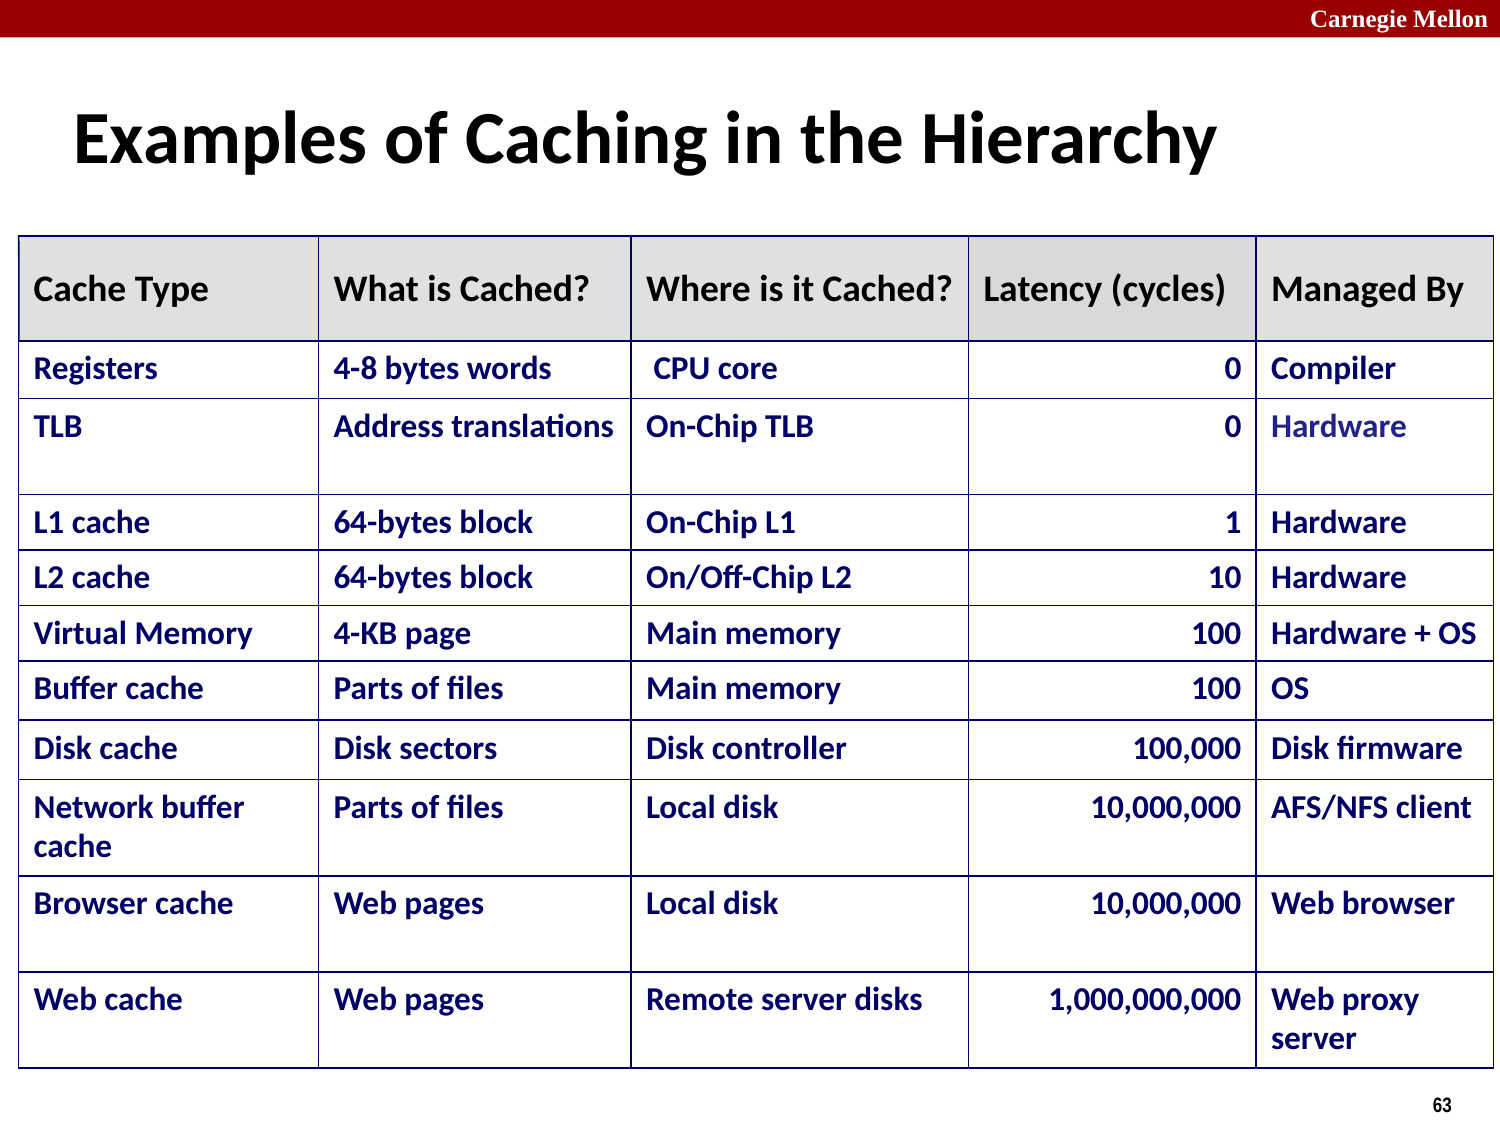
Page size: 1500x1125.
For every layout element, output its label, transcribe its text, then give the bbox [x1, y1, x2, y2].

text_box 64-bytes block [318, 494, 631, 550]
text_box Managed By [1257, 235, 1494, 341]
text_box 1 [969, 494, 1257, 549]
text_box 10,000,000 [969, 780, 1257, 876]
text_box 0 [969, 341, 1257, 399]
text_box Web proxy server [1257, 971, 1494, 1068]
text_box Local disk [631, 780, 969, 876]
text_box 1,000,000,000 [969, 971, 1257, 1068]
text_box Parts of files [318, 780, 631, 876]
text_box Disk sectors [318, 720, 631, 780]
text_box Main memory [631, 605, 969, 661]
text_box OS [1257, 661, 1494, 720]
text_box Main memory [631, 661, 969, 720]
text_box Disk firmware [1256, 720, 1494, 780]
text_box Hardware [1257, 399, 1494, 494]
text_box Hardware [1257, 549, 1494, 605]
text_box L2 cache [18, 550, 318, 606]
text_box Parts of files [318, 661, 631, 720]
text_box On-Chip L1 [631, 494, 969, 549]
text_box Remote server disks [631, 971, 969, 1068]
text_box What is Cached? [318, 235, 631, 341]
text_box Web cache [18, 971, 318, 1068]
text_box AFS/NFS client [1257, 780, 1494, 876]
text_box Buffer cache [18, 661, 318, 720]
text_box 0 [969, 399, 1257, 494]
text_box Latency (cycles) [969, 235, 1257, 341]
text_box 100 [969, 605, 1257, 661]
text_box Disk controller [631, 720, 968, 780]
text_box Network buffer cache [18, 780, 318, 876]
text_box Web browser [1257, 876, 1494, 971]
text_box Virtual Memory [18, 606, 318, 661]
text_box 64-bytes block [318, 550, 631, 606]
title Examples of Caching in the Hierarchy [58, 71, 1305, 197]
text_box Cache Type [19, 235, 318, 341]
text_box On-Chip TLB [632, 399, 969, 494]
text_box Hardware + OS [1257, 605, 1494, 661]
text_box Local disk [632, 876, 969, 971]
text_box Compiler [1257, 341, 1494, 399]
text_box CPU core [631, 341, 969, 399]
text_box 4-8 bytes words [318, 341, 631, 399]
text_box 10 [969, 549, 1257, 605]
text_box Web pages [319, 876, 632, 971]
text_box Web pages [318, 971, 631, 1068]
text_box 100,000 [968, 720, 1256, 780]
text_box TLB [18, 399, 319, 494]
text_box Registers [18, 341, 318, 399]
text_box L1 cache [18, 494, 318, 550]
text_box Address translations [319, 399, 632, 494]
text_box Disk cache [18, 720, 318, 780]
text_box 10,000,000 [969, 876, 1257, 971]
text_box 4-KB page [318, 606, 631, 661]
text_box Where is it Cached? [631, 235, 969, 341]
text_box Hardware [1257, 494, 1494, 549]
text_box Browser cache [18, 876, 319, 971]
text_box 100 [969, 661, 1257, 720]
text_box On/Off-Chip L2 [631, 549, 969, 605]
